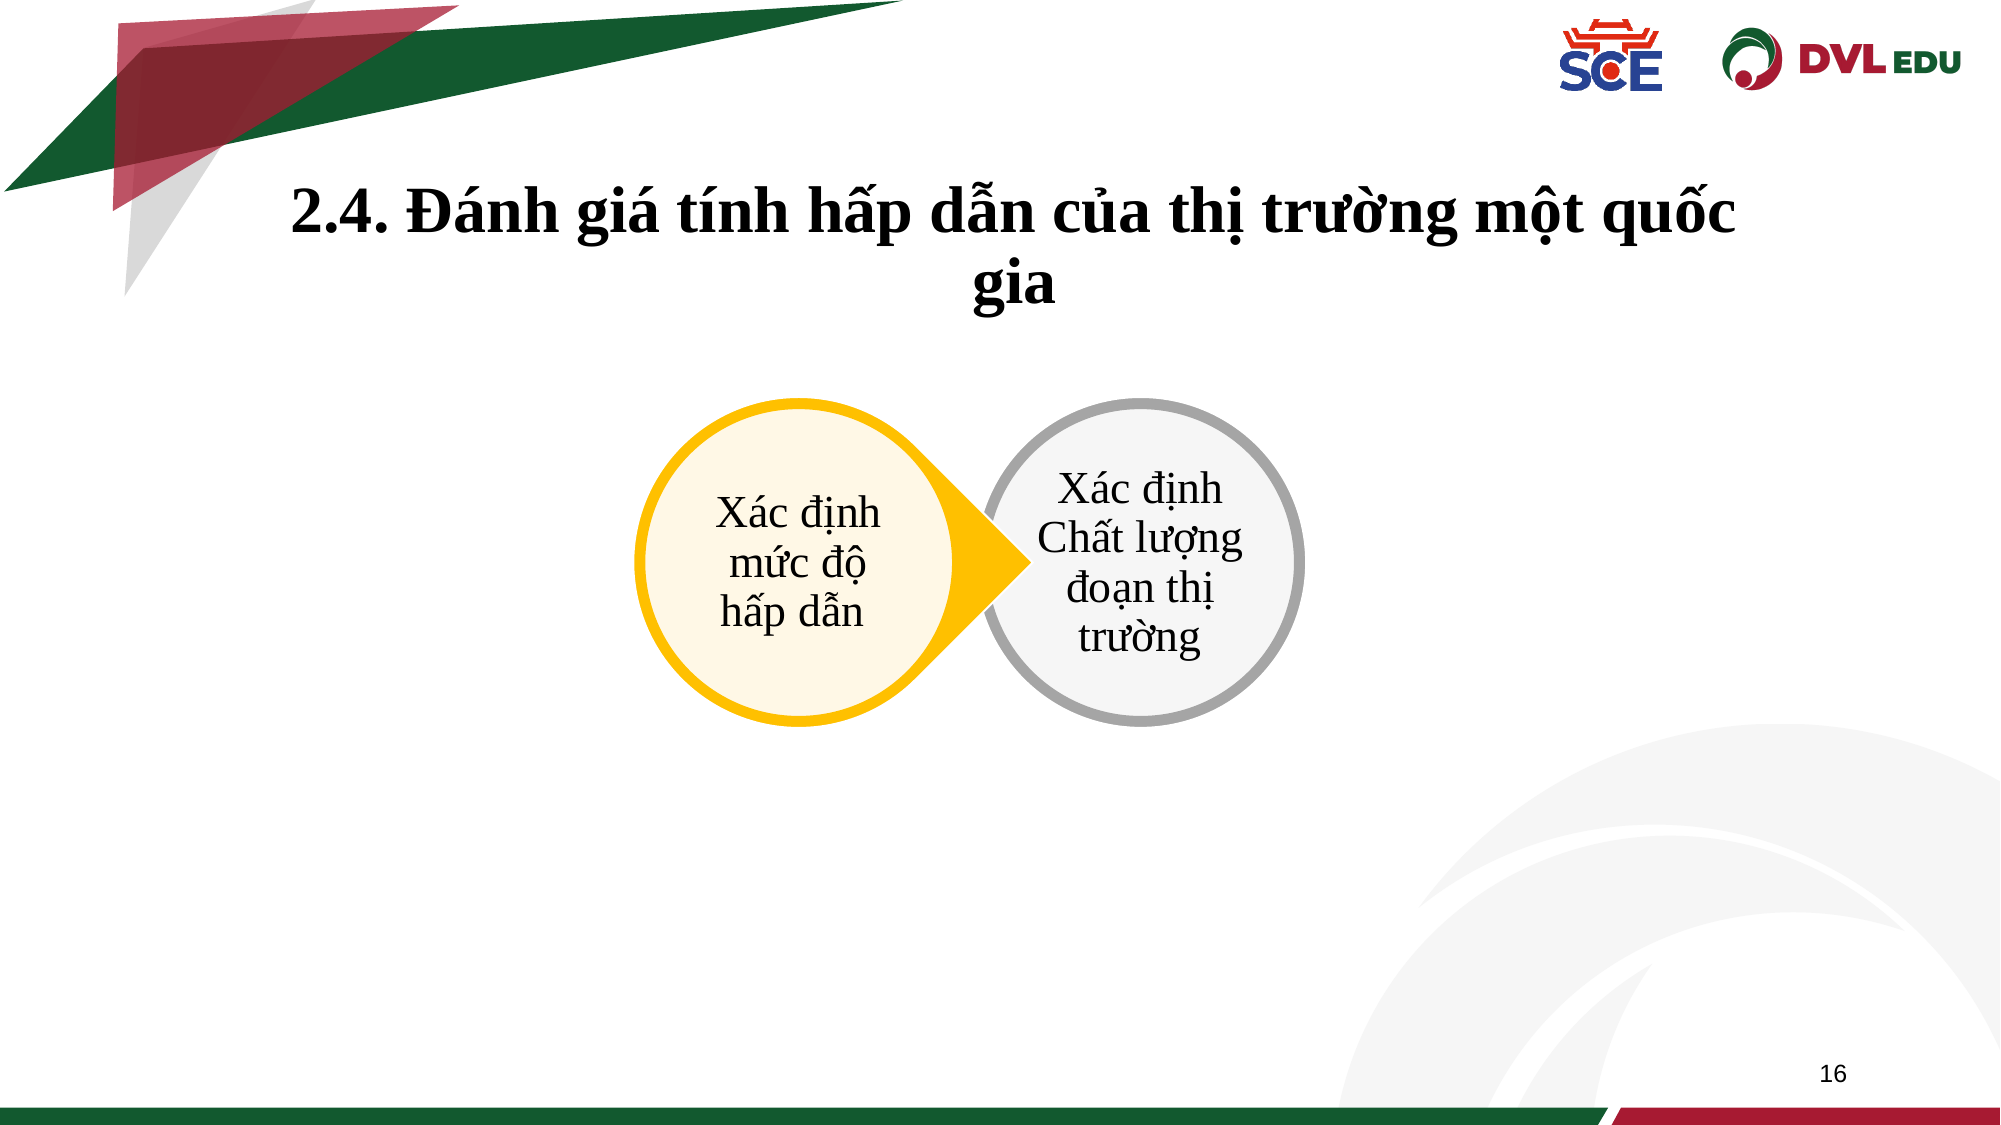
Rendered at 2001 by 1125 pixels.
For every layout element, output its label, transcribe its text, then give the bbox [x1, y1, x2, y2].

title 2.4. Đánh giá tính hấp dẫn của thị trường một quốc gia [275, 167, 1754, 377]
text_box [228, 272, 1643, 853]
picture [1722, 27, 1961, 91]
picture [1559, 19, 1667, 91]
text_box 16 [1412, 1042, 1863, 1103]
